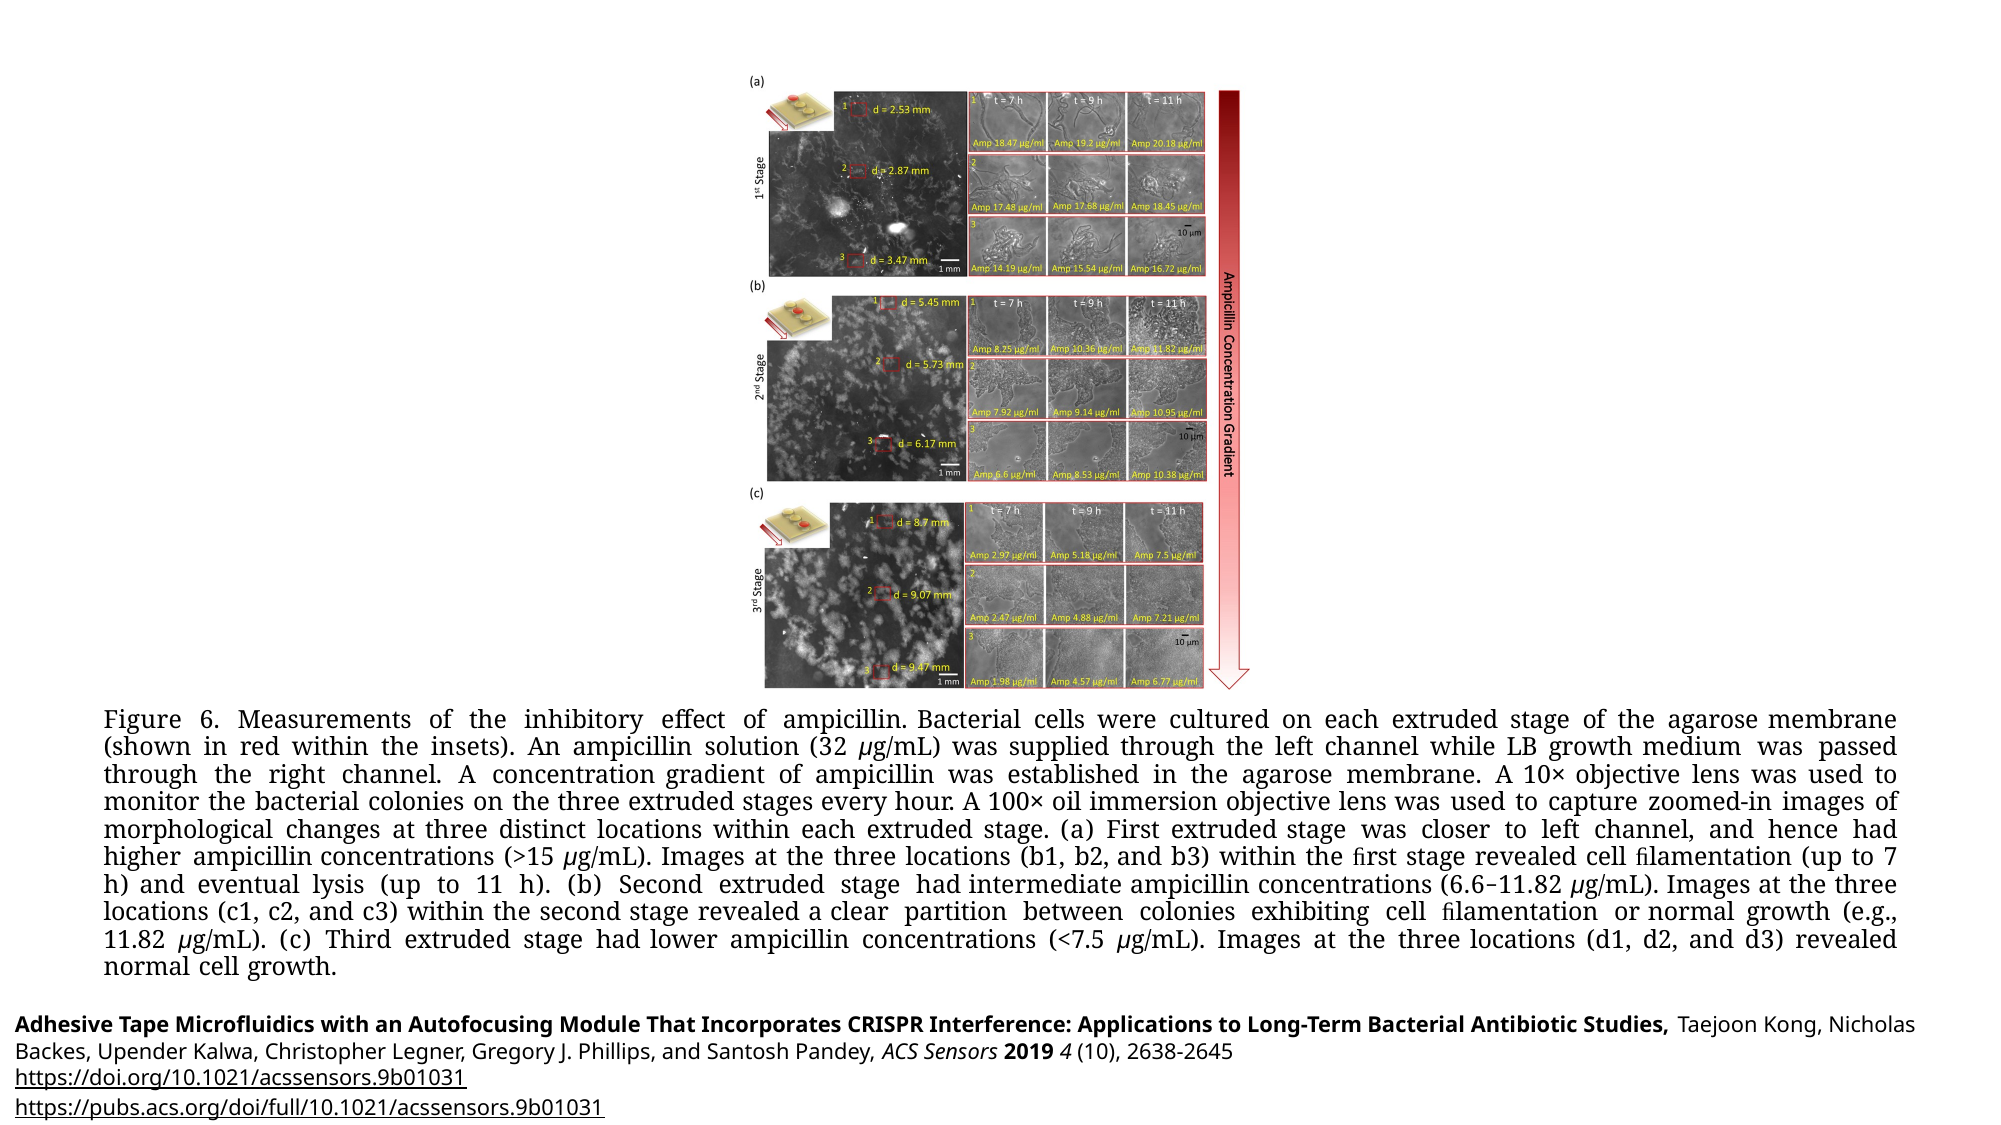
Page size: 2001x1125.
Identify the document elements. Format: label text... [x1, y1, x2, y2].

text_box Adhesive Tape Microfluidics with an Autofocusing Module That Incorporates CRISPR Interference: Applications to Long-Term Bacterial Antibiotic Studies, Taejoon Kong, Nicholas Backes, Upender Kalwa, Christopher Legner, Gregory J. Phillips, and Santosh Pandey, ACS Sensors 2019 4 (10), 2638-2645 https://doi.org/10.1021/acssensors.9b01031 https://pubs.acs.org/doi/full/10.1021/acssensors.9b01031 [0, 1003, 2000, 1125]
text_box Figure 6. Measurements of the inhibitory eﬀect of ampicillin. Bacterial cells were cultured on each extruded stage of the agarose membrane (shown in red within the insets). An ampicillin solution (32 μg/mL) was supplied through the left channel while LB growth medium was passed through the right channel. A concentration gradient of ampicillin was established in the agarose membrane. A 10× objective lens was used to monitor the bacterial colonies on the three extruded stages every hour. A 100× oil immersion objective lens was used to capture zoomed-in images of morphological changes at three distinct locations within each extruded stage. (a) First extruded stage was closer to left channel, and hence had higher ampicillin concentrations (>15 μg/mL). Images at the three locations (b1, b2, and b3) within the ﬁrst stage revealed cell ﬁlamentation (up to 7 h) and eventual lysis (up to 11 h). (b) Second extruded stage had intermediate ampicillin concentrations (6.6−11.82 μg/mL). Images at the three locations (c1, c2, and c3) within the second stage revealed a clear partition between colonies exhibiting cell ﬁlamentation or normal growth (e.g., 11.82 μg/mL). (c) Third extruded stage had lower ampicillin concentrations (<7.5 μg/mL). Images at the three locations (d1, d2, and d3) revealed normal cell growth. [101, 702, 1899, 982]
picture [749, 75, 1250, 690]
